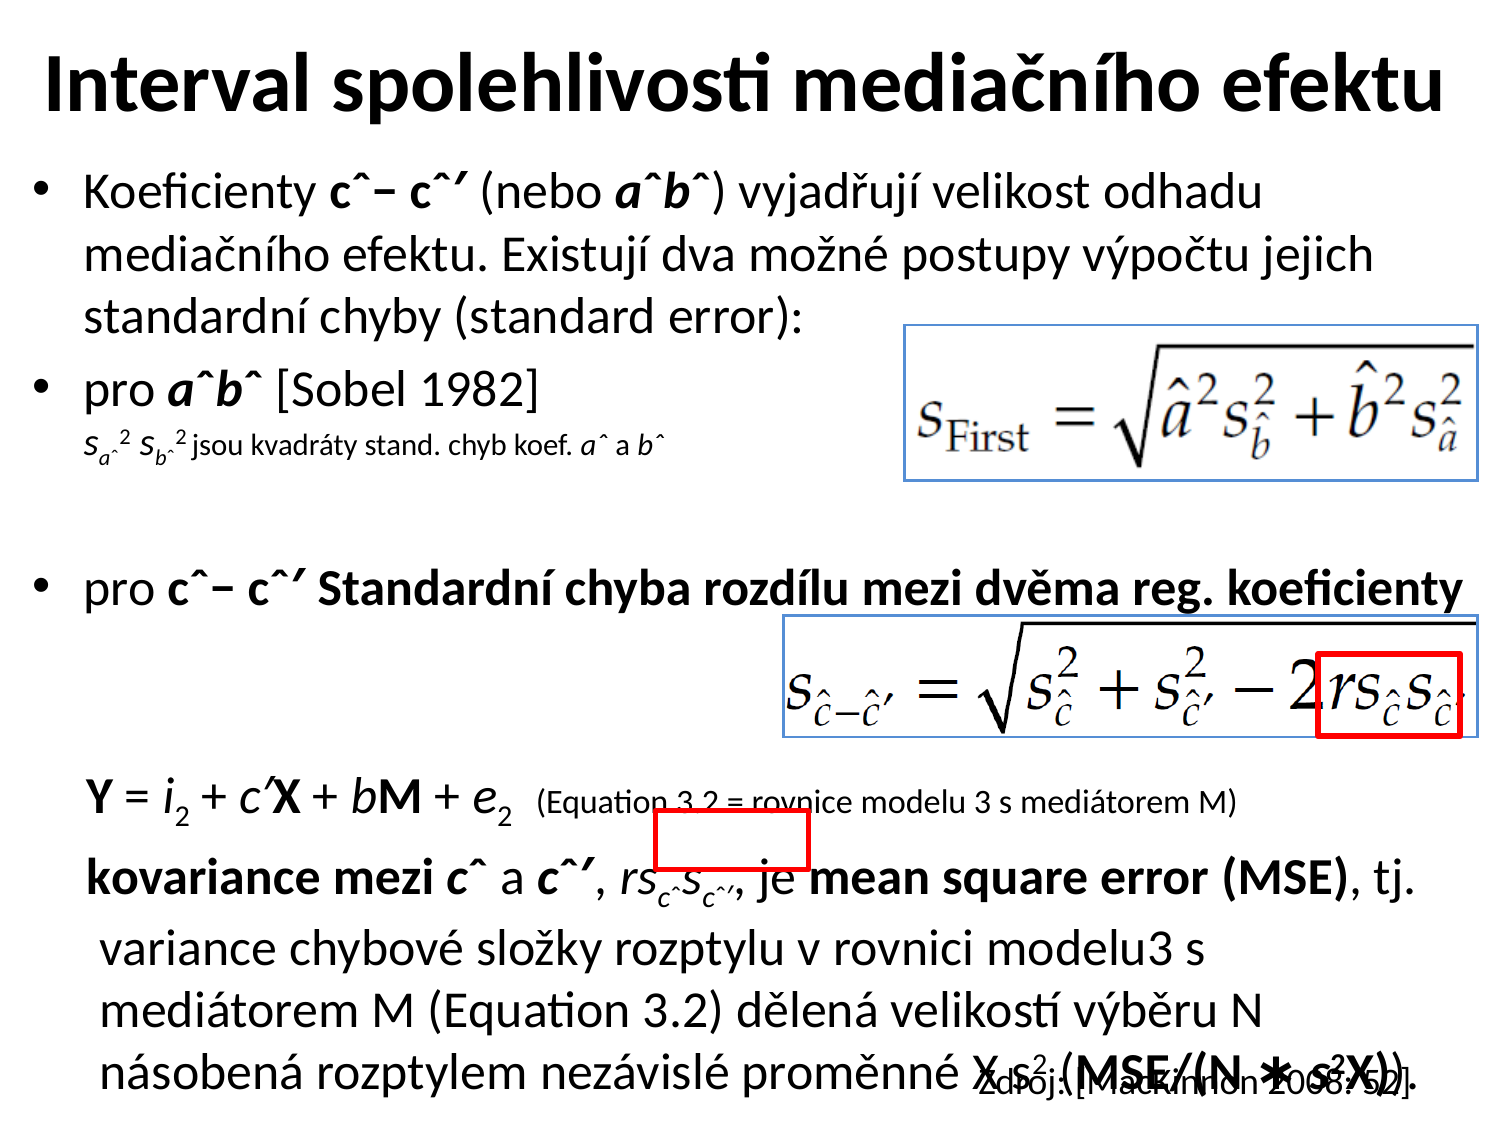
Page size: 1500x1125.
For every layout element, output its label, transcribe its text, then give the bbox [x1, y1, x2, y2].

title Interval spolehlivosti mediačního efektu [27, 7, 1463, 149]
picture [905, 326, 1477, 480]
text_box Zdroj: [MacKinnon 2008: 52] [963, 1049, 1472, 1109]
list Koeficienty cˆ− cˆ′ (nebo aˆbˆ) vyjadřují velikost odhadu mediačního efektu. Existují dva možné postupy výpočtu jejich standardní chyby (standard error): pro aˆbˆ [Sobel 1982] saˆ2 sbˆ2 jsou kvadráty stand. chyb koef. aˆ a bˆ pro cˆ− cˆ′ Standardní chyba rozdílu mezi dvěma reg. koeficienty Y = i2 + c′X + bM + e2 (Equation 3.2 = rovnice modelu 3 s mediátorem M) kovariance mezi cˆ a cˆ′, rscˆscˆ′, je mean square error (MSE), tj. variance chybové složky rozptylu v rovnici modelu3 s mediátorem M (Equation 3.2) dělená velikostí výběru N násobená rozptylem nezávislé proměnné X s2 (MSE/(N ∗ s2X)). [17, 149, 1483, 1125]
picture [784, 616, 1477, 736]
text_box [653, 808, 811, 872]
